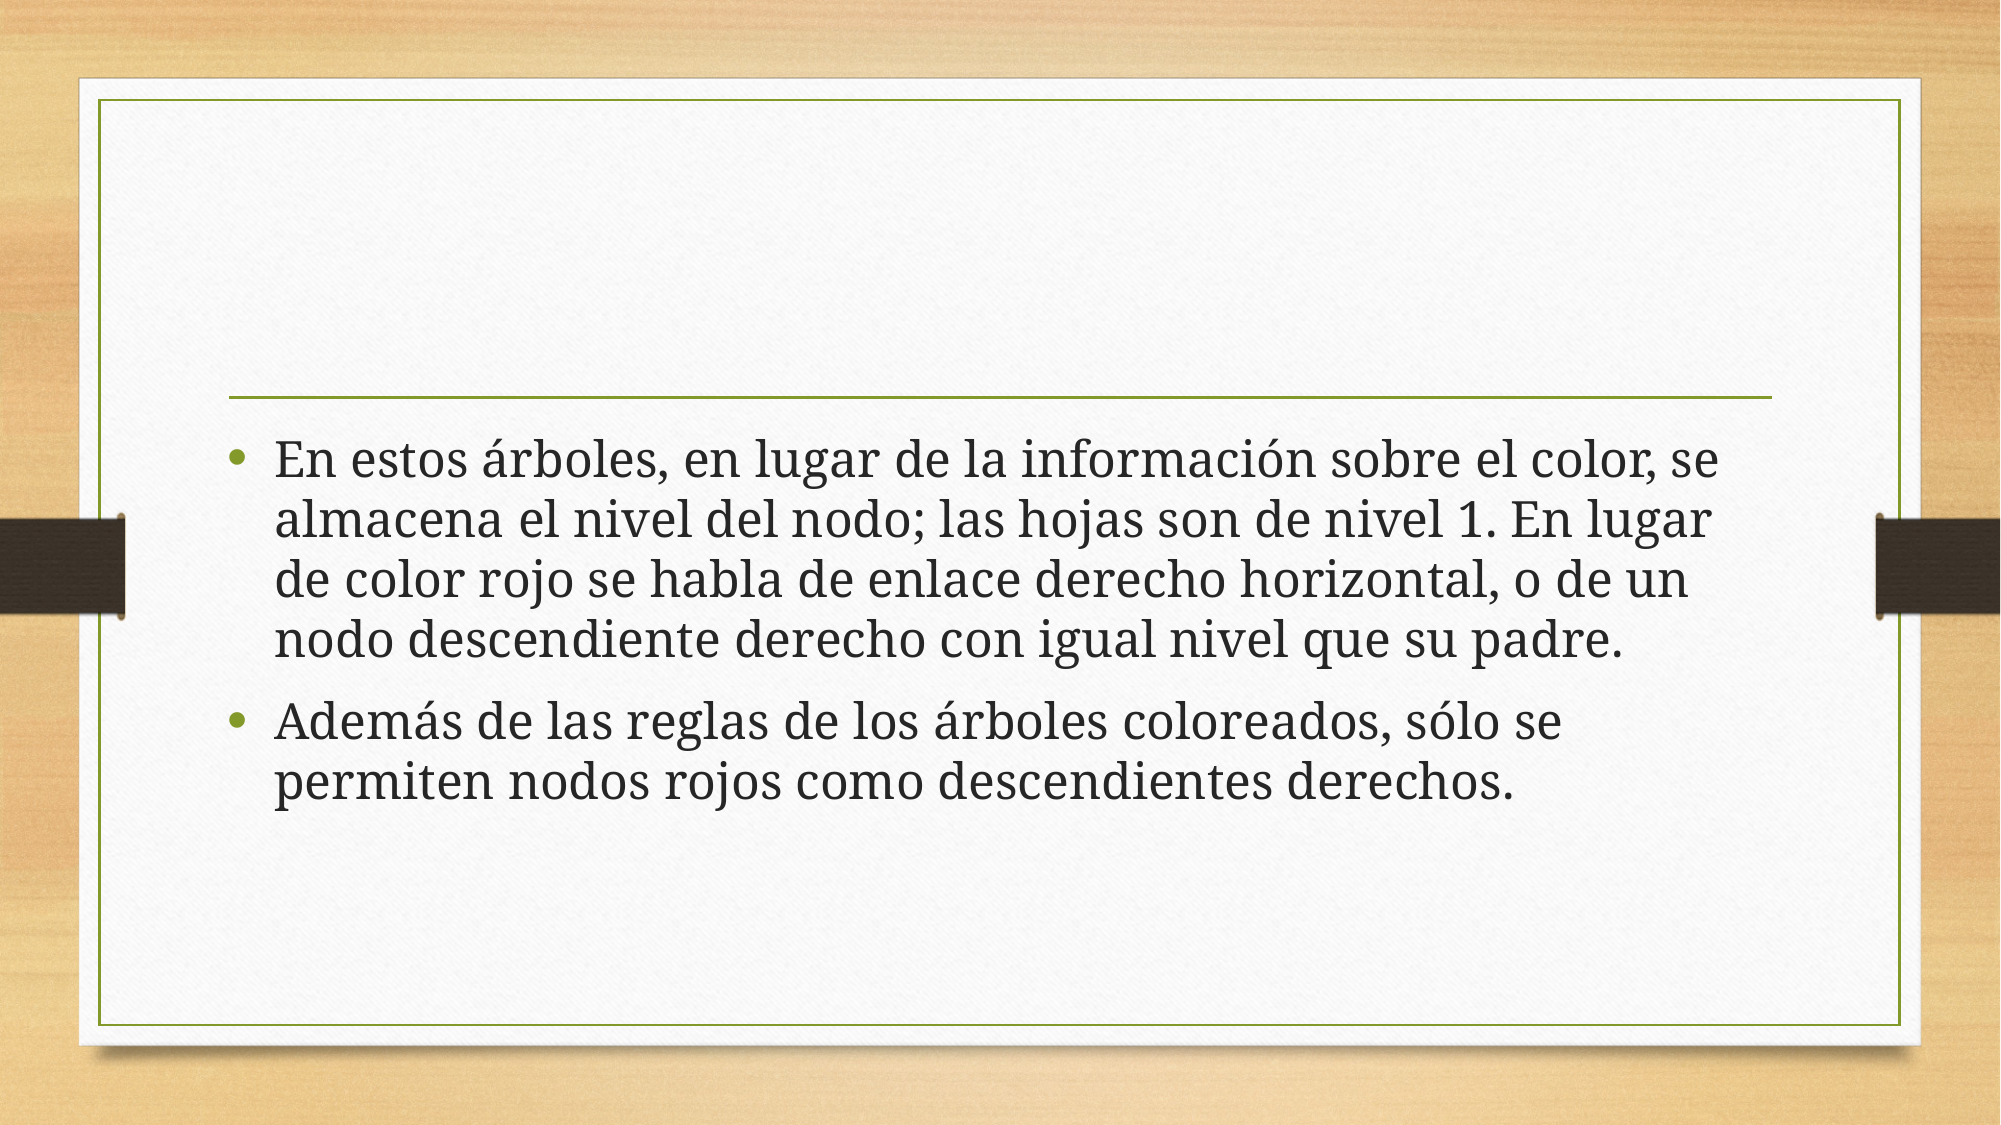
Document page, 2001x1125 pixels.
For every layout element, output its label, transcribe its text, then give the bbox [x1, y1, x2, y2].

picture [0, 0, 2001, 1125]
list En estos árboles, en lugar de la información sobre el color, se almacena el nivel del nodo; las hojas son de nivel 1. En lugar de color rojo se habla de enlace derecho horizontal, o de un nodo descendiente derecho con igual nivel que su padre. Además de las reglas de los árboles coloreados, sólo se permiten nodos rojos como descendientes derechos. [212, 419, 1788, 964]
